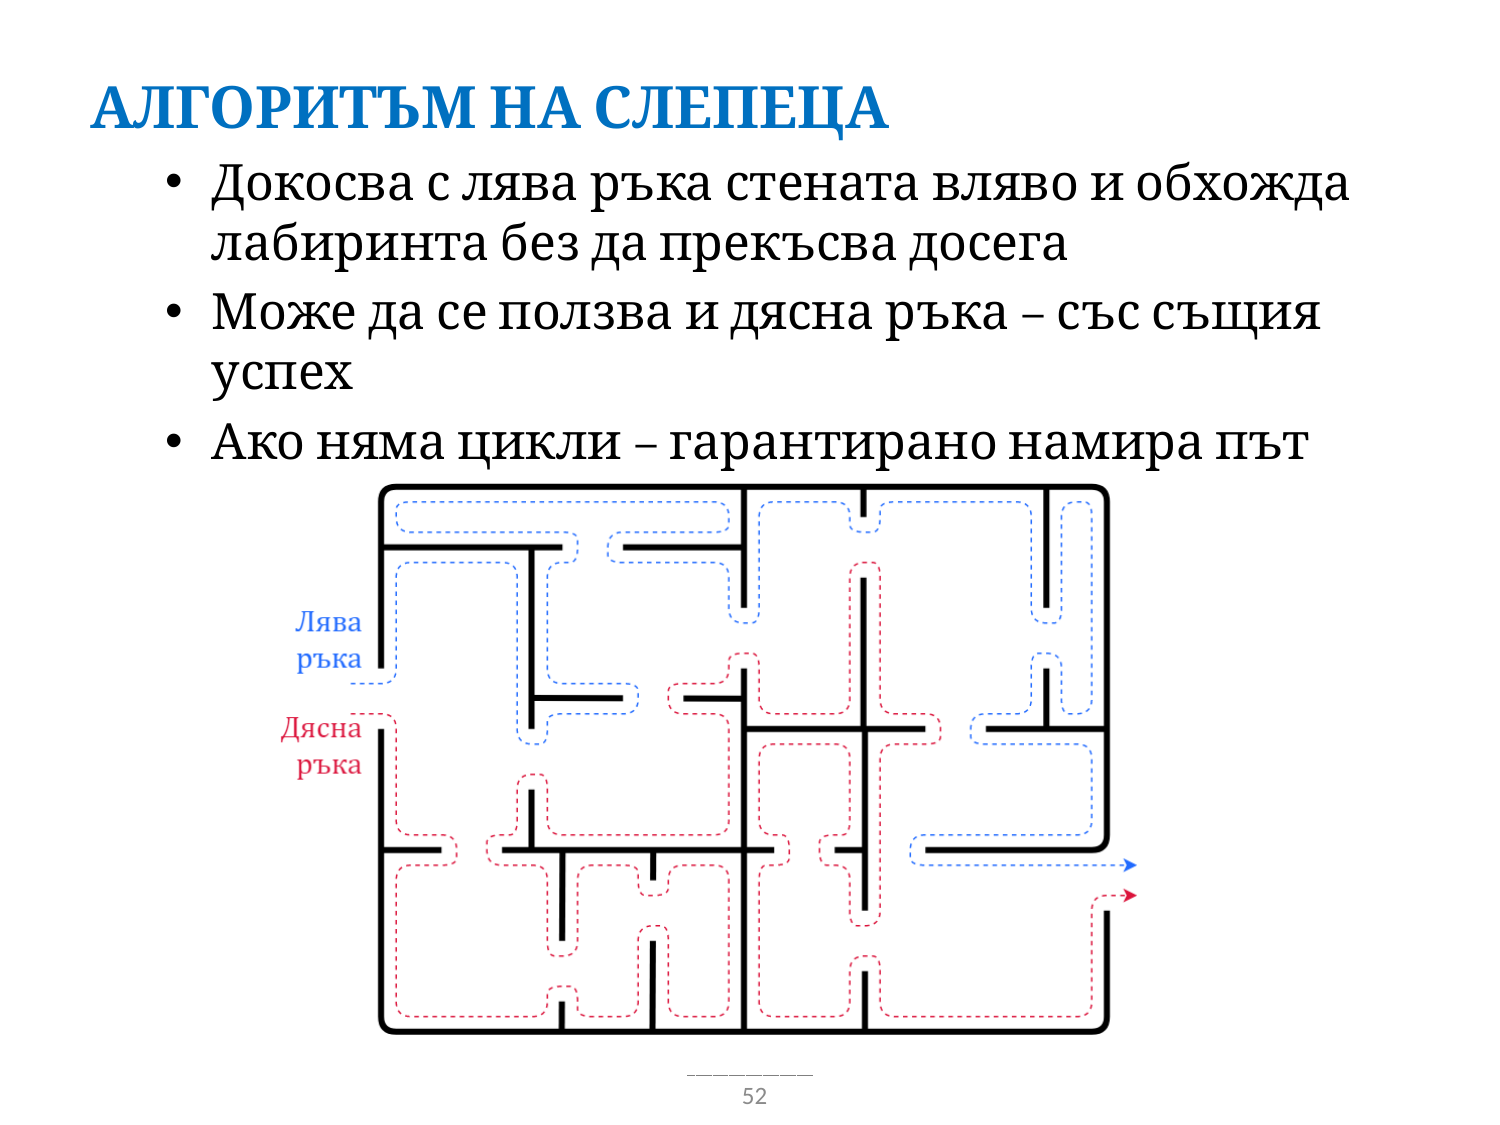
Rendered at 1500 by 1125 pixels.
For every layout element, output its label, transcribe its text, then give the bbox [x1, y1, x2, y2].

list Алгоритъм на слепеца Докосва с лява ръка стената вляво и обхожда лабиринта без да прекъсва досега Може да се ползва и дясна ръка – със същия успех Ако няма цикли – гарантирано намира път [75, 62, 1450, 1063]
slide_number 52 [579, 1065, 930, 1125]
picture [279, 482, 1151, 1036]
